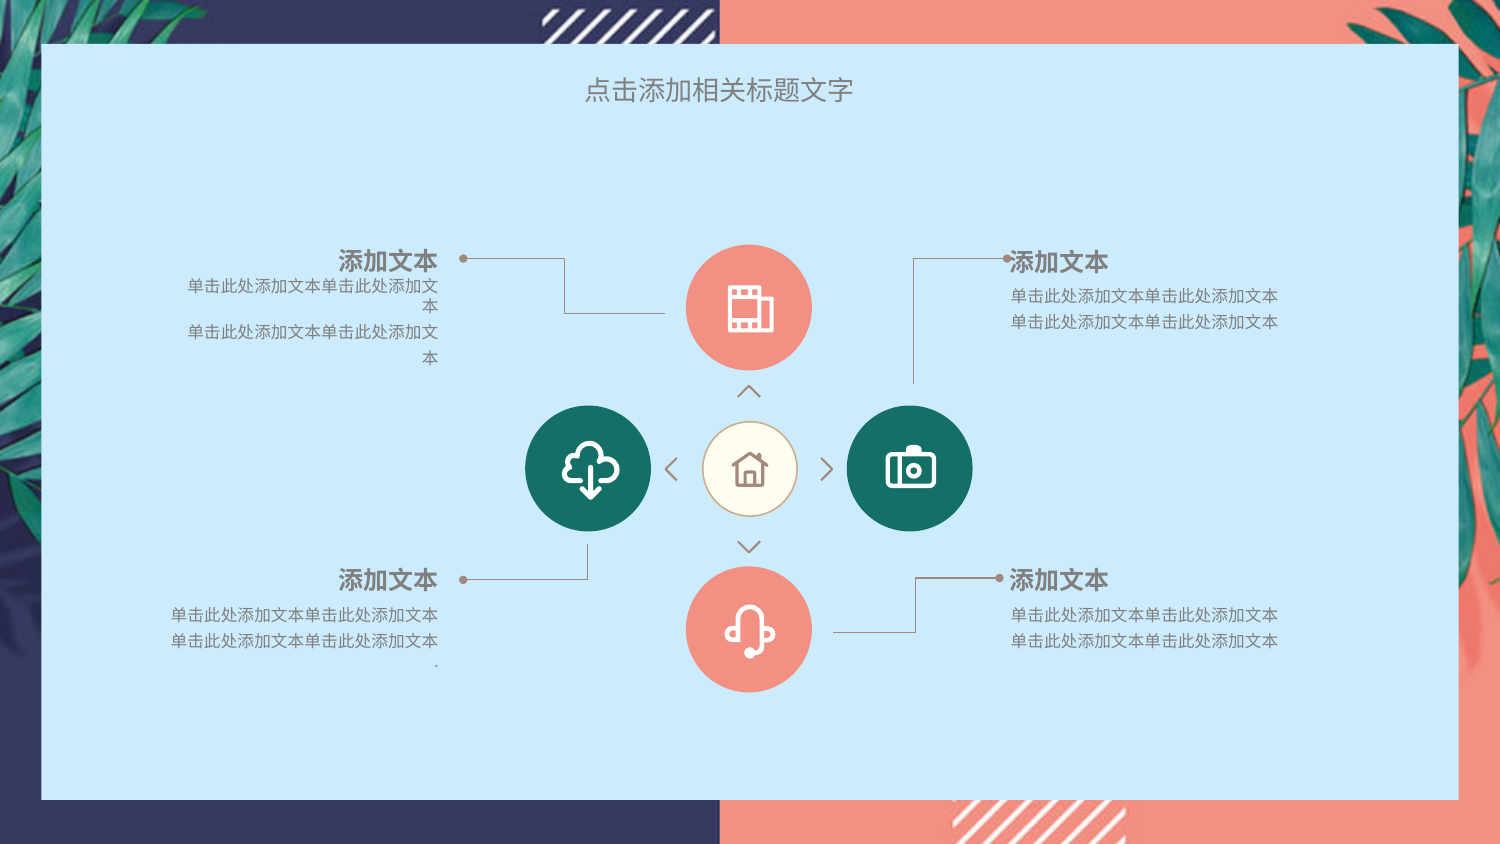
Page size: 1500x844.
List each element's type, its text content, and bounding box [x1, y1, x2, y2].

text_box [685, 566, 812, 693]
text_box [459, 543, 589, 584]
text_box [525, 405, 651, 532]
text_box 添加文本 单击此处添加文本单击此处添加文本 单击此处添加文本单击此处添加文本 [1009, 246, 1279, 333]
text_box [459, 254, 665, 314]
text_box [724, 604, 776, 659]
text_box [731, 451, 769, 487]
text_box [846, 405, 973, 532]
text_box 添加文本 单击此处添加文本单击此处添加文本 单击此处添加文本单击此处添加文本 [1009, 564, 1279, 651]
picture [0, 0, 1500, 844]
text_box [737, 541, 761, 553]
text_box 添加文本 单击此处添加文本单击此处添加文本 单击此处添加文本单击此处添加文本 [171, 245, 439, 368]
text_box [833, 573, 1004, 634]
text_box [685, 244, 812, 371]
text_box [737, 385, 761, 397]
text_box [821, 457, 833, 481]
text_box [727, 285, 774, 333]
text_box 添加文本 单击此处添加文本单击此处添加文本 单击此处添加文本单击此处添加文本 . [147, 564, 439, 671]
text_box [702, 421, 798, 517]
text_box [561, 440, 620, 500]
text_box [913, 254, 1009, 385]
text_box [885, 444, 937, 489]
text_box [665, 457, 677, 481]
